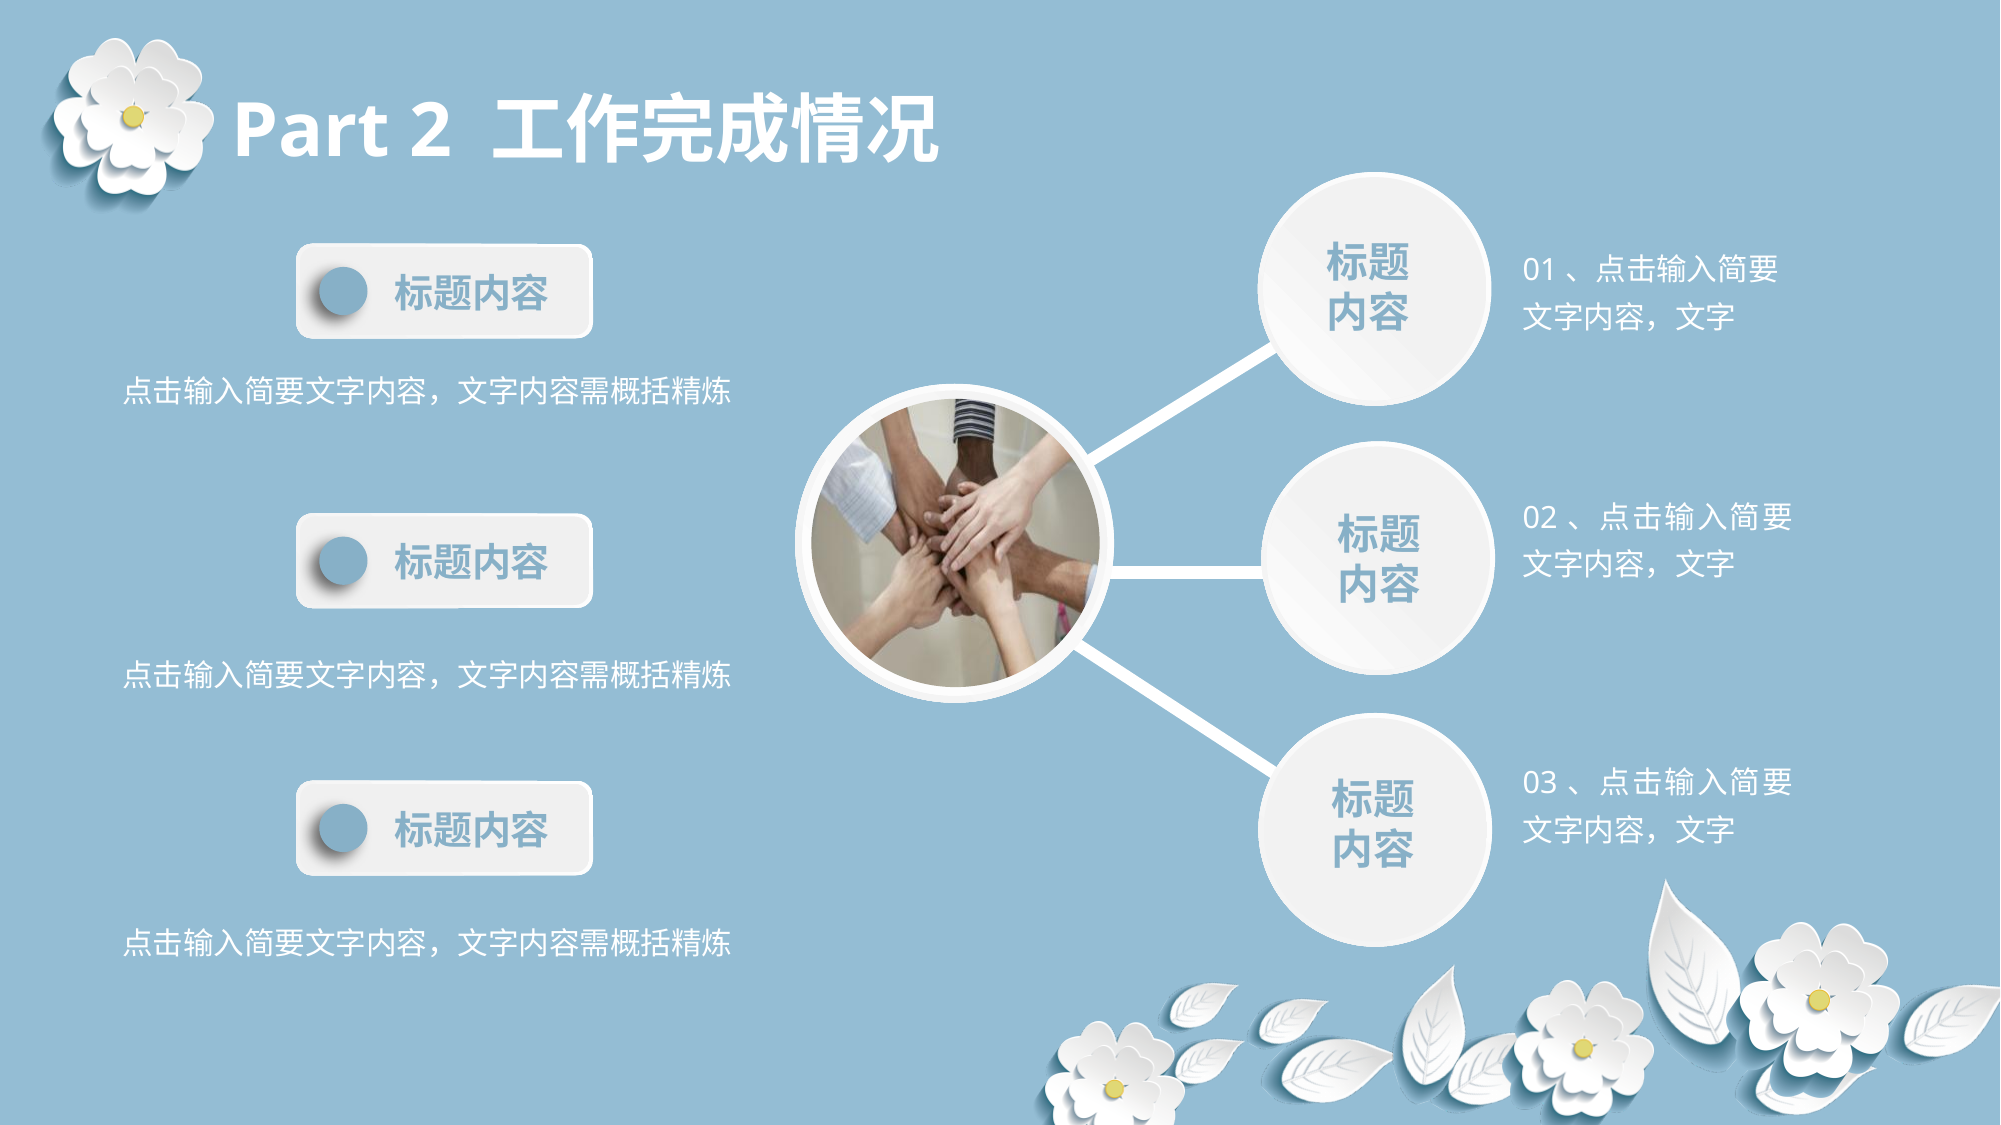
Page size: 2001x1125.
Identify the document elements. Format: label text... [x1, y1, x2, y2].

picture [1033, 958, 1244, 1125]
text_box 点击输入简要文字内容，文字内容需概括精炼 [107, 637, 754, 700]
text_box 点击输入简要文字内容，文字内容需概括精炼 [107, 353, 754, 417]
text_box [795, 383, 1115, 703]
picture [40, 38, 214, 215]
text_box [296, 513, 594, 609]
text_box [1070, 640, 1367, 833]
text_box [1070, 284, 1375, 473]
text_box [1252, 171, 1492, 406]
picture [1244, 879, 2001, 1125]
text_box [1255, 712, 1493, 947]
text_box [1261, 441, 1496, 675]
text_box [296, 780, 594, 876]
text_box 点击输入简要文字内容，文字内容需概括精炼 [107, 905, 754, 968]
text_box 03、点击输入简要文字内容，文字 [1507, 744, 1808, 855]
text_box 02、点击输入简要文字内容，文字 [1507, 479, 1808, 590]
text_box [296, 243, 594, 339]
text_box Part 2 工作完成情况 [216, 74, 955, 179]
text_box 01、点击输入简要文字内容，文字 [1507, 231, 1808, 342]
